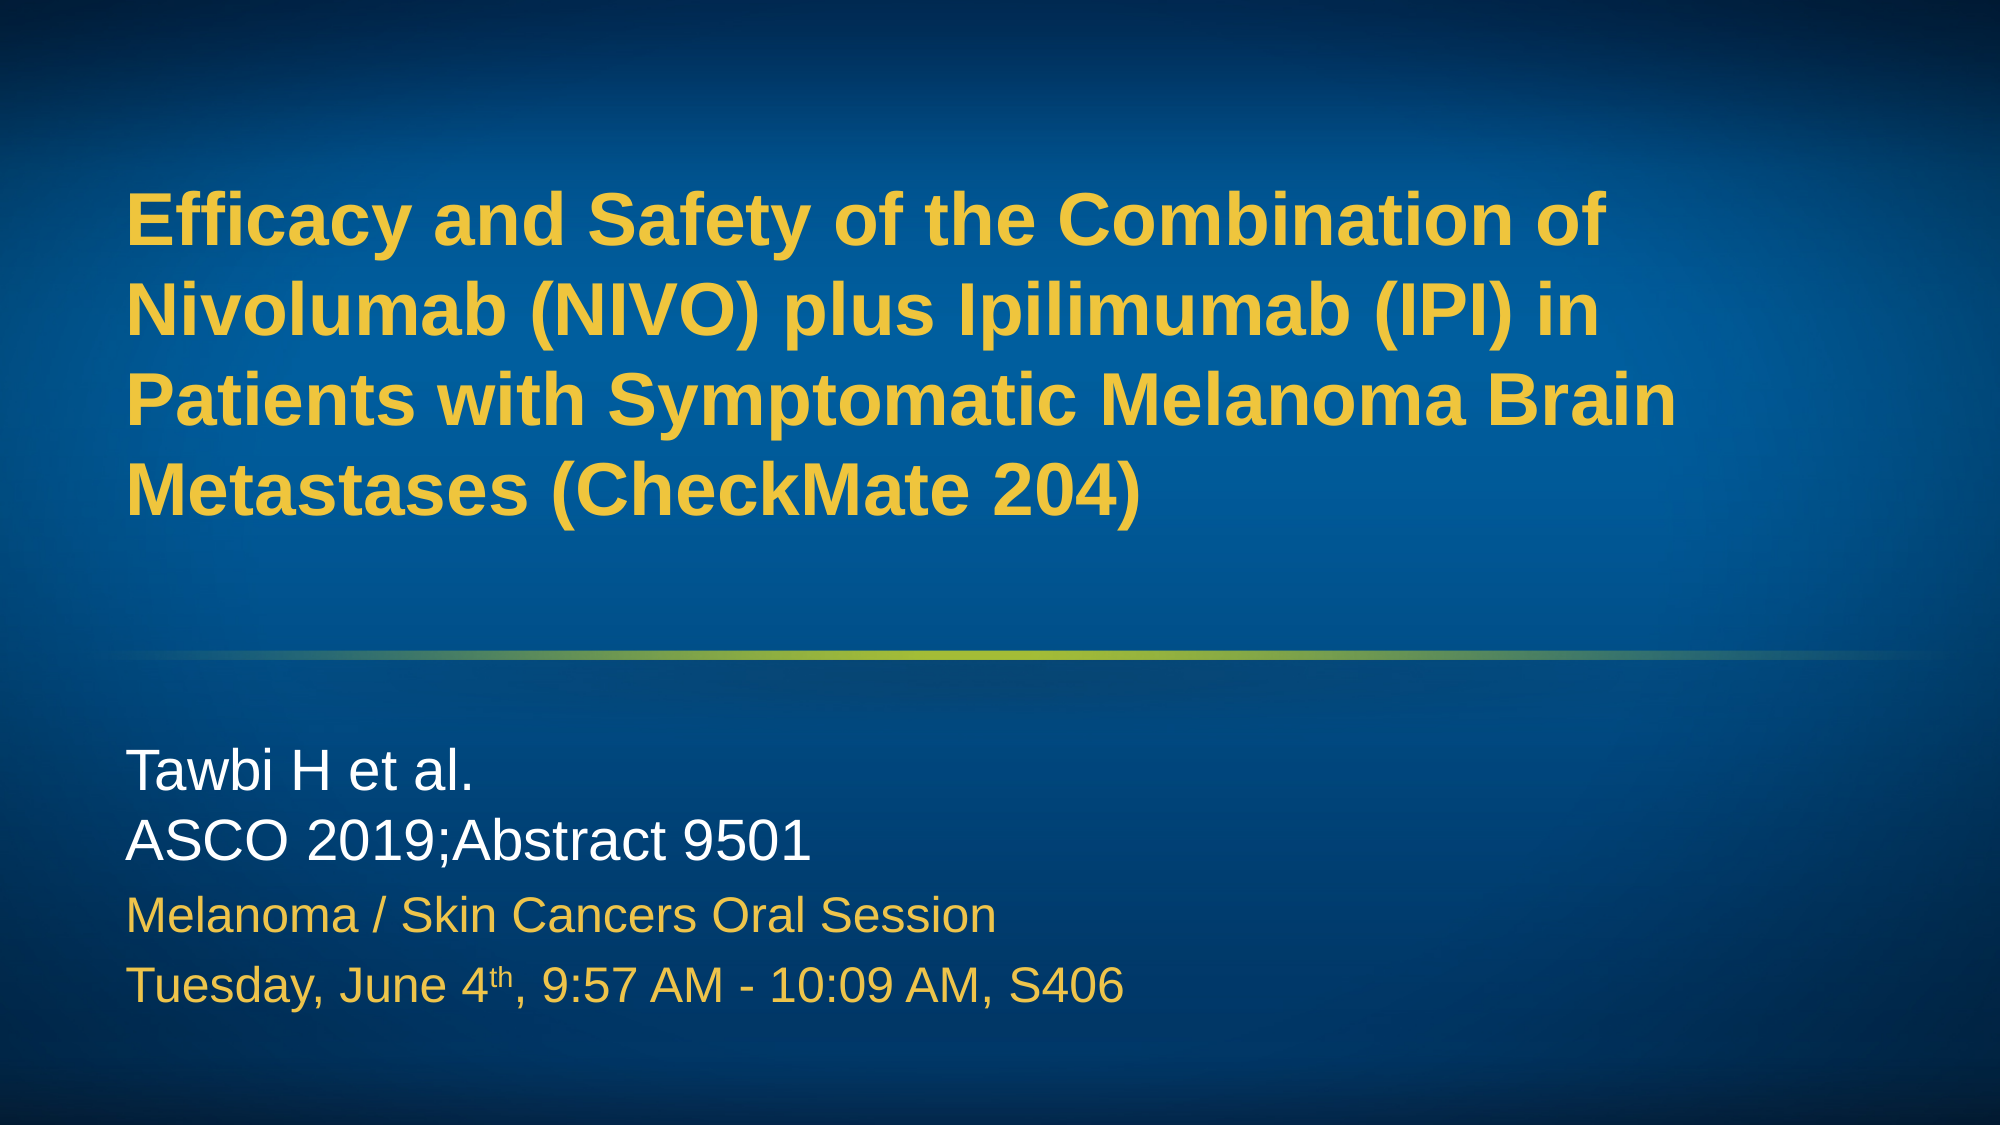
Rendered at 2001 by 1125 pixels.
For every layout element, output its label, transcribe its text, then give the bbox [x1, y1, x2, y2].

title Efficacy and Safety of the Combination of Nivolumab (NIVO) plus Ipilimumab (IPI) in Patients with Symptomatic Melanoma Brain Metastases (CheckMate 204) [110, 75, 1850, 625]
picture [0, 0, 2000, 1125]
subtitle Tawbi H et al. ASCO 2019;Abstract 9501 Melanoma / Skin Cancers Oral Session Tuesday, June 4th, 9:57 AM - 10:09 AM, S406 [110, 725, 1890, 1013]
